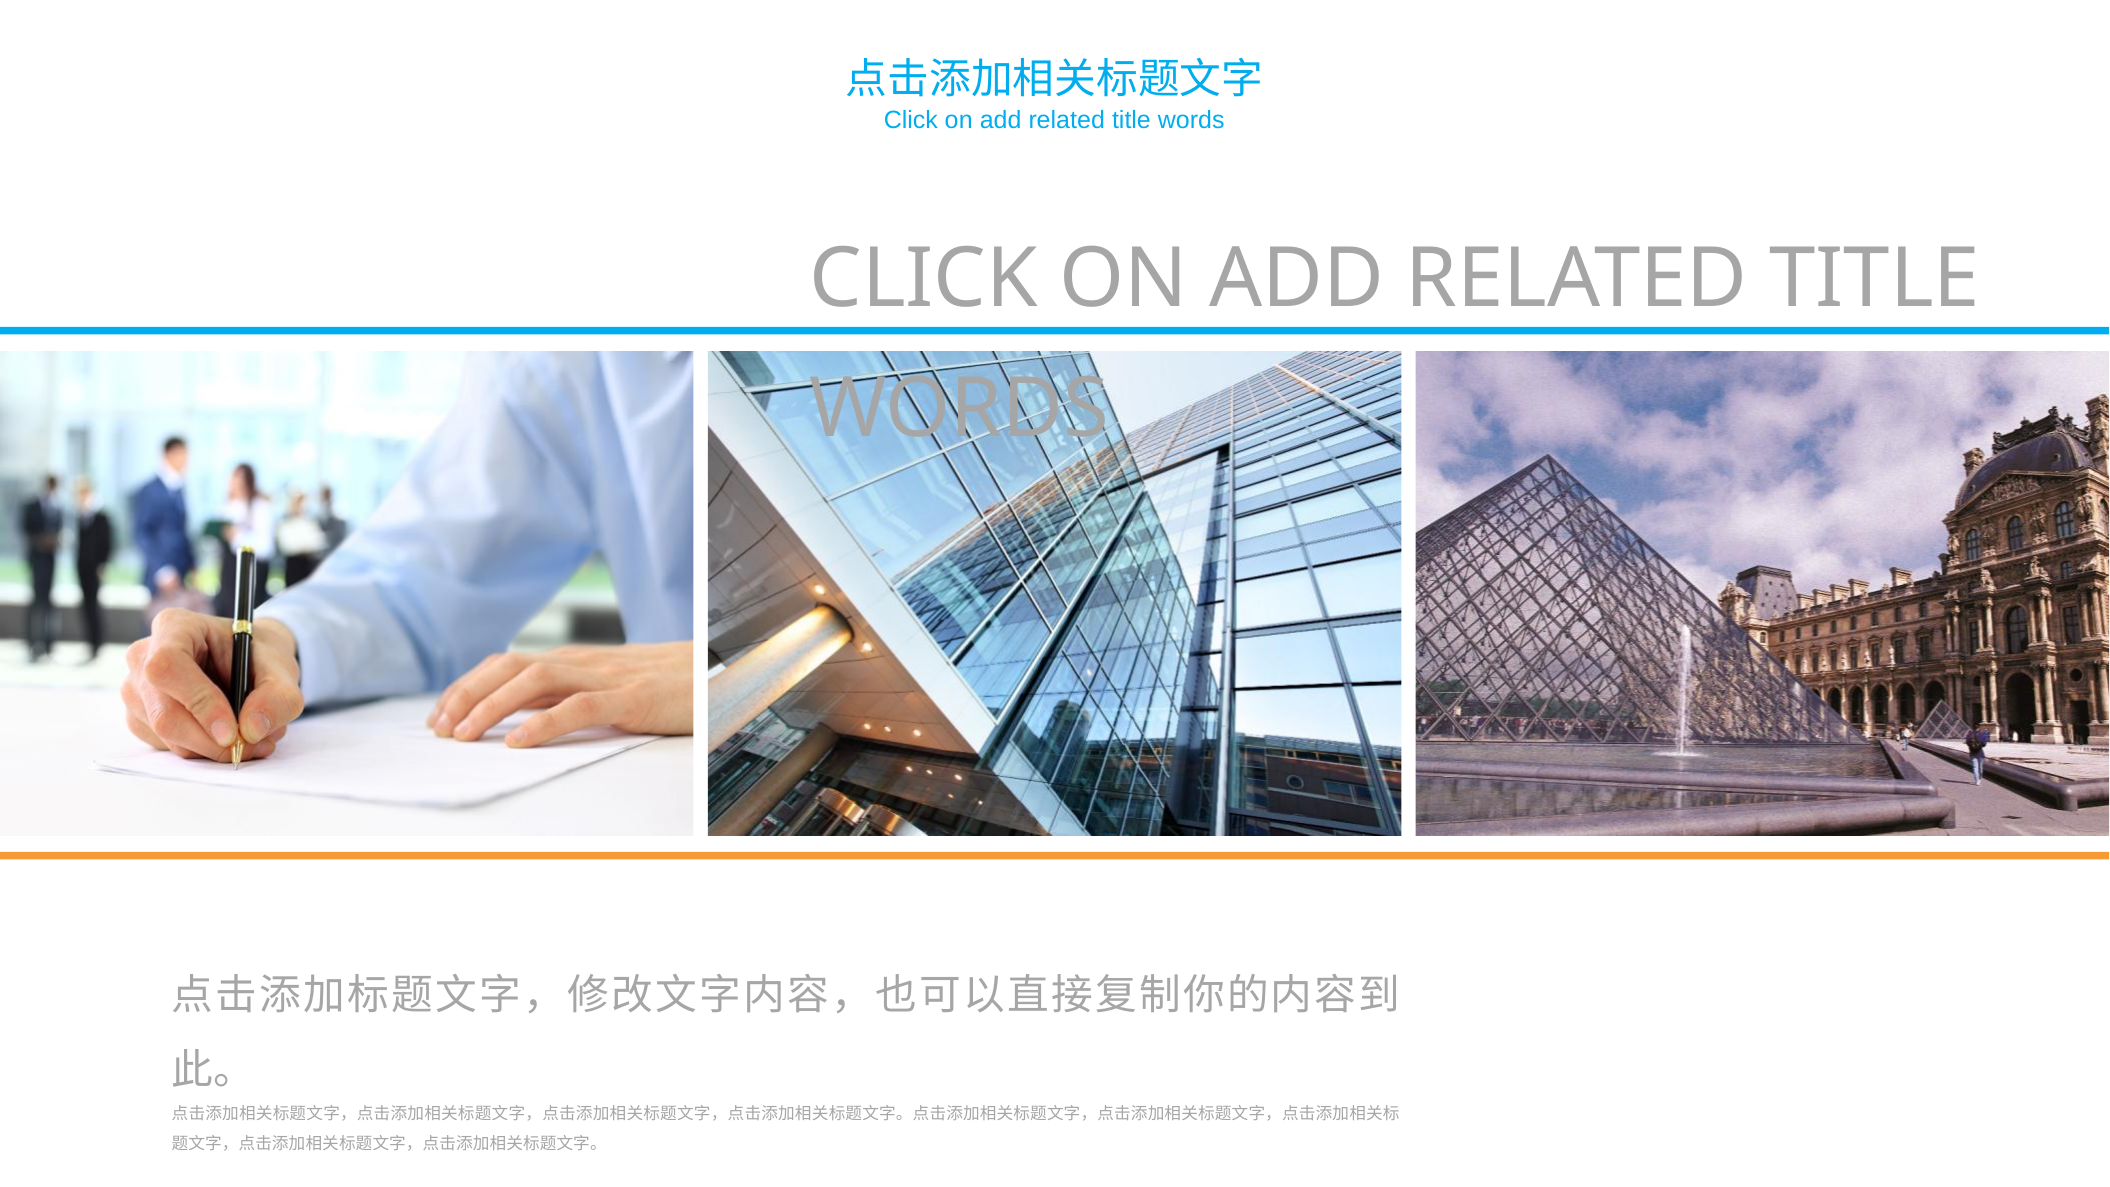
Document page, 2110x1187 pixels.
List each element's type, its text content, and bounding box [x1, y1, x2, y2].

text_box [707, 350, 1402, 836]
text_box [0, 851, 2110, 860]
text_box [0, 350, 694, 836]
text_box [0, 326, 794, 335]
text_box [1415, 461, 2110, 836]
text_box 点击添加相关标题文字 [803, 44, 1307, 107]
text_box CLICK ON ADD RELATED TITLE WORDS [794, 185, 2110, 461]
text_box Click on add related title words [864, 95, 1246, 158]
text_box 点击添加标题文字，修改文字内容，也可以直接复制你的内容到此。 点击添加相关标题文字，点击添加相关标题文字，点击添加相关标题文字，点击添加相关标题文字。点击添加相关标题文字，点击添加相关标题文字，点击添加相关标题文字，点击添加相关标题文字，点击添加相关标题文字。 [156, 935, 1416, 1161]
